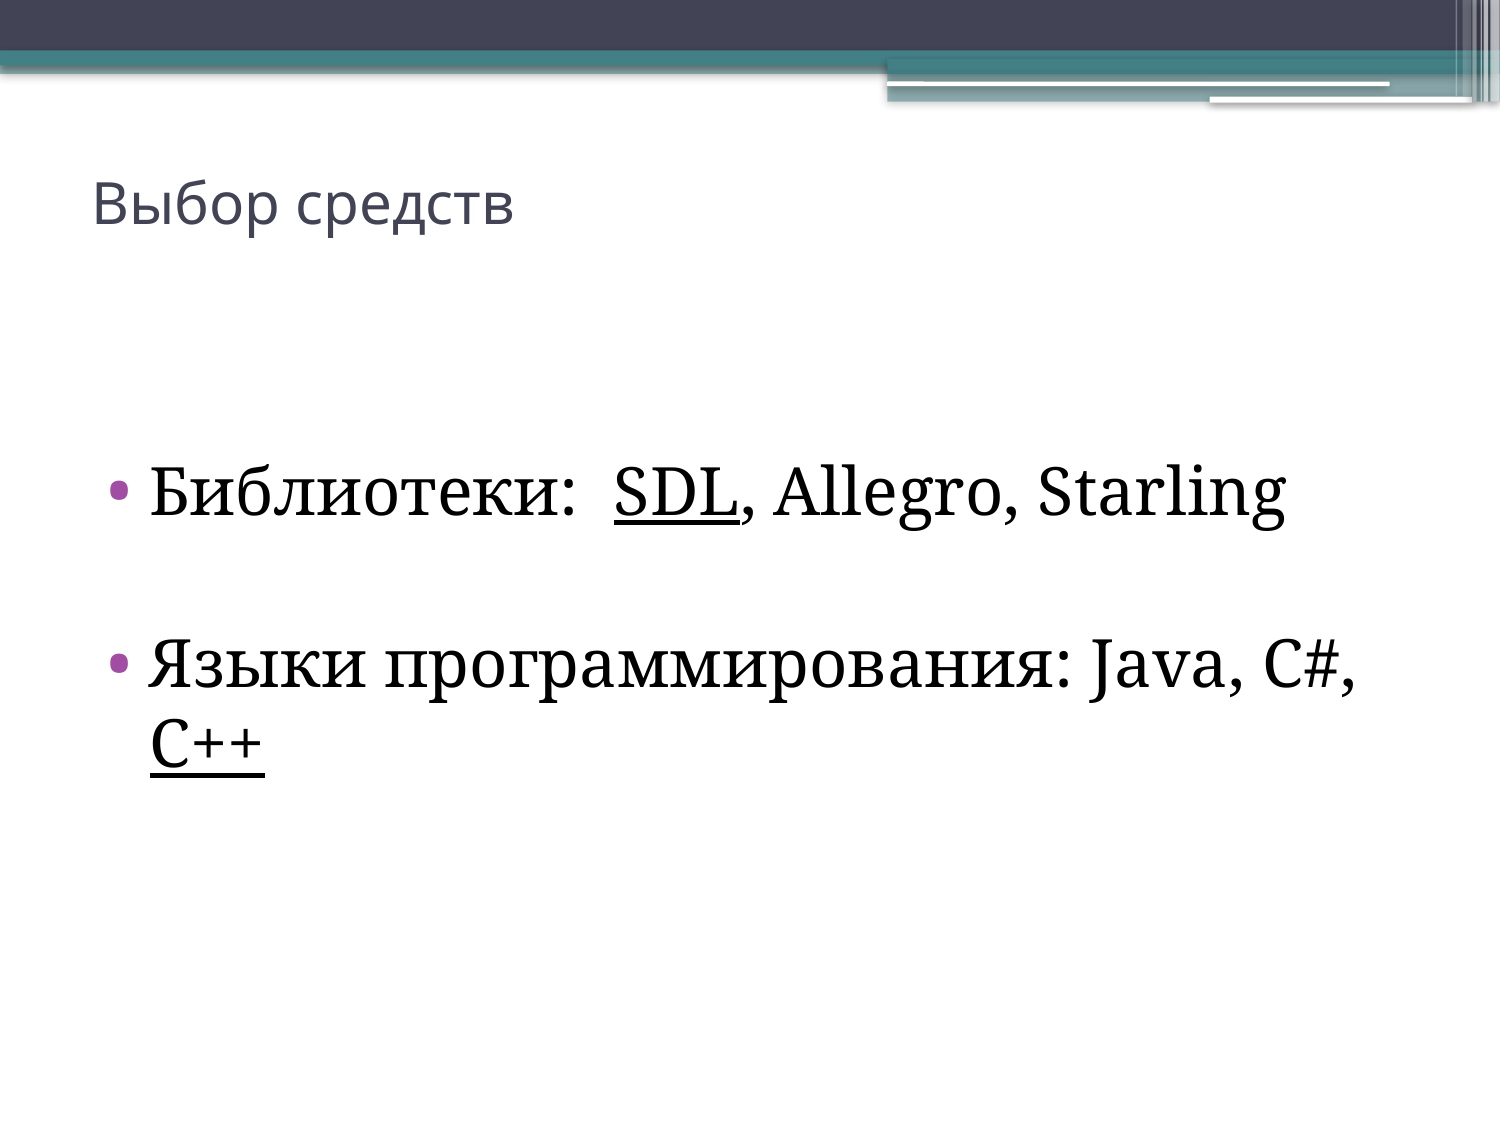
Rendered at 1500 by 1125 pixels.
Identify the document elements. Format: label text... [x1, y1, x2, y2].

list Библиотеки: SDL, Allegro, Starling Языки программирования: Java, C#, C++ [75, 278, 1425, 1079]
title Выбор средств [76, 113, 1427, 289]
